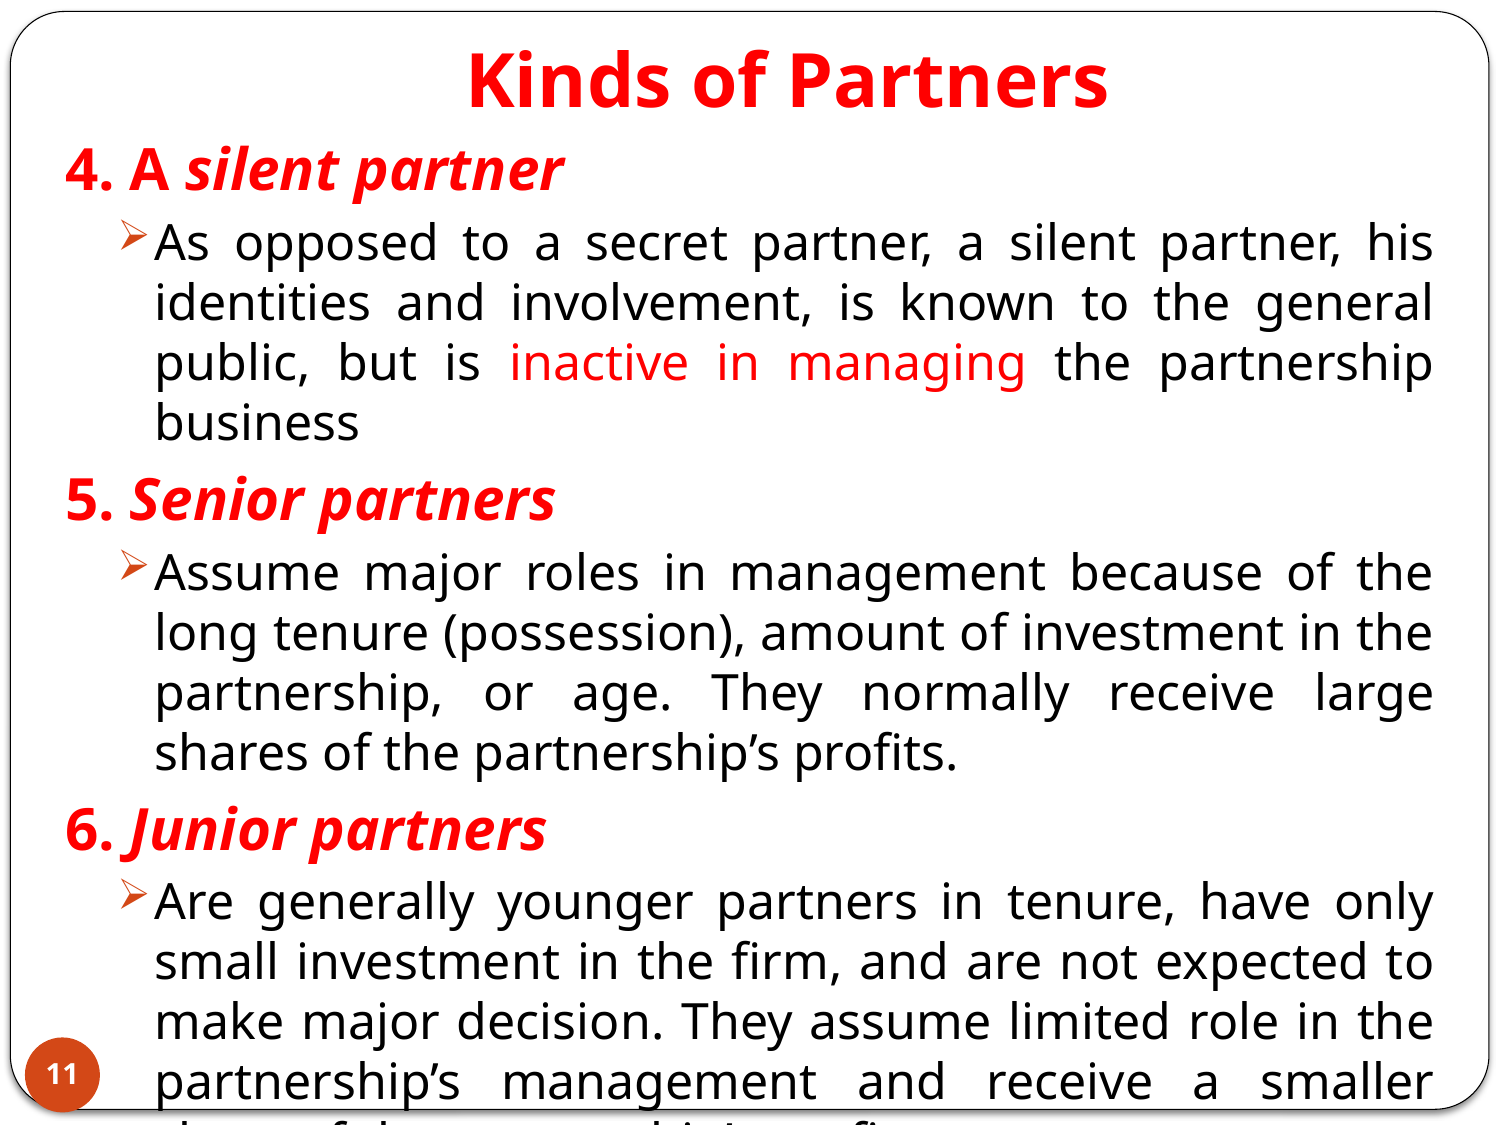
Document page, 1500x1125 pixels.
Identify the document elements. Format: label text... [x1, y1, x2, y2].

title Kinds of Partners [150, 24, 1425, 125]
slide_number 11 [24, 1037, 100, 1113]
list 4. A silent partner As opposed to a secret partner, a silent partner, his identities and involvement, is known to the general public, but is inactive in managing the partnership business 5. Senior partners Assume major roles in management because of the long tenure (possession), amount of investment in the partnership, or age. They normally receive large shares of the partnership’s profits. 6. Junior partners Are generally younger partners in tenure, have only small investment in the firm, and are not expected to make major decision. They assume limited role in the partnership’s management and receive a smaller share of the partnership’s profits. See others… [50, 125, 1450, 1100]
